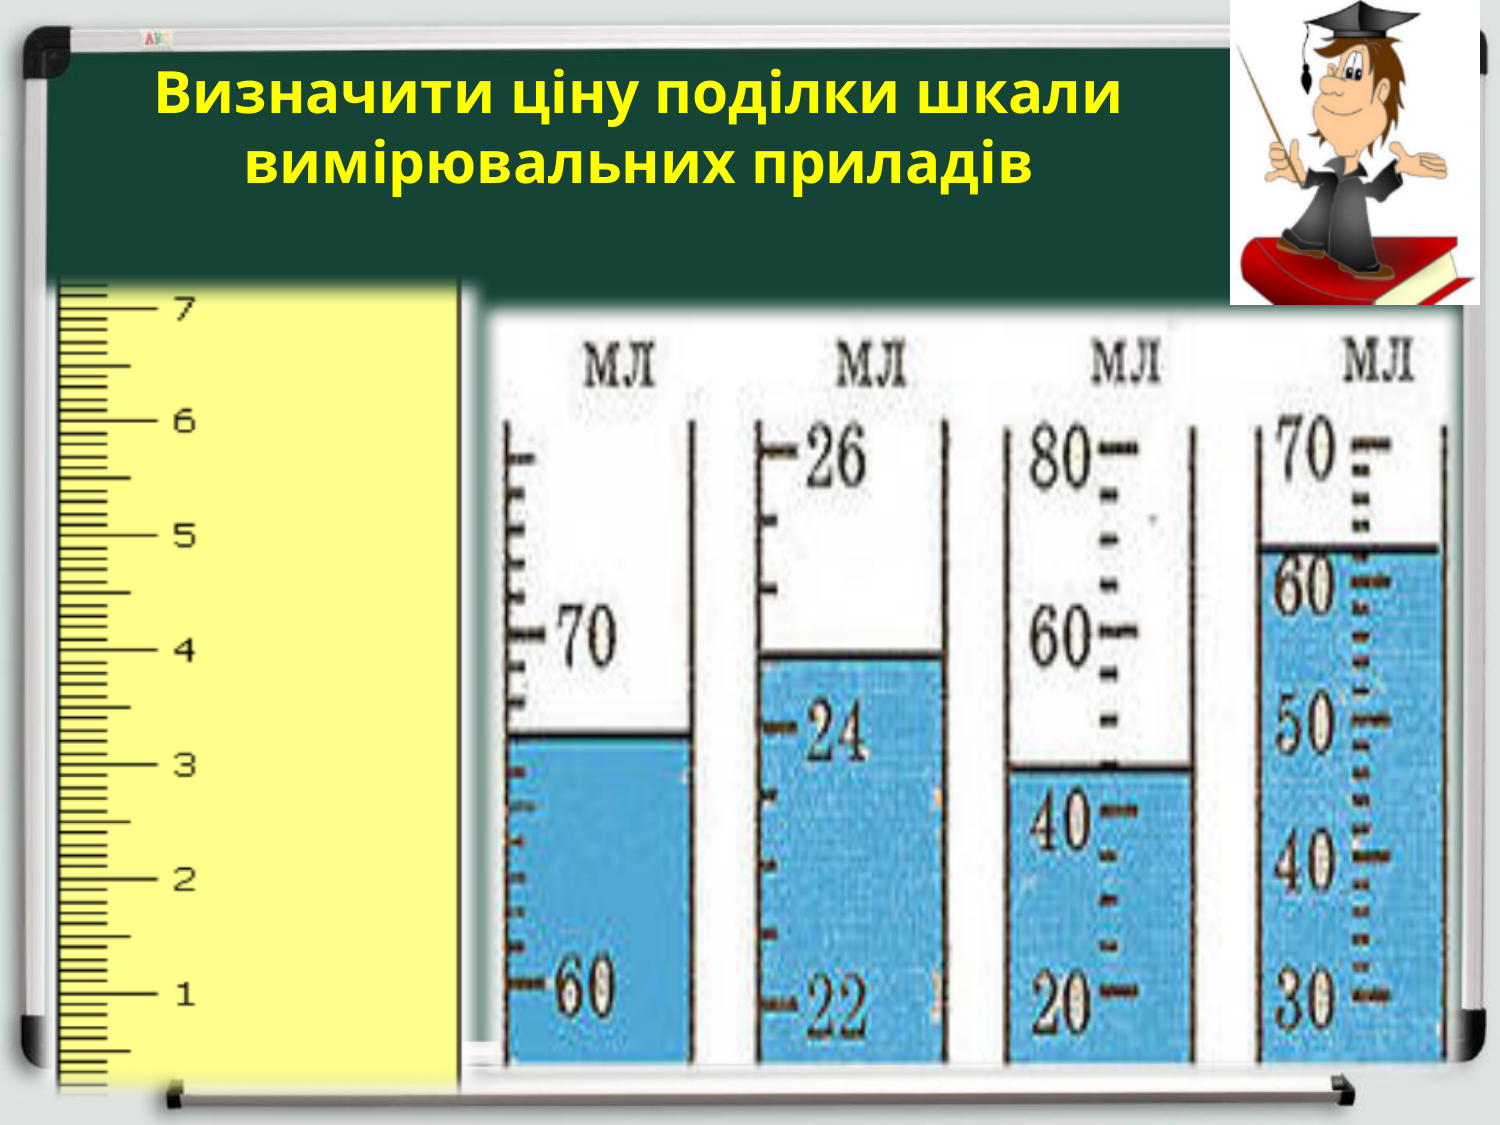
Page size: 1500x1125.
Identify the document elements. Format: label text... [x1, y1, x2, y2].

picture [0, 0, 1500, 1125]
title Визначити ціну поділки шкали вимірювальних приладів [0, 24, 1225, 226]
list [23, 270, 493, 1102]
